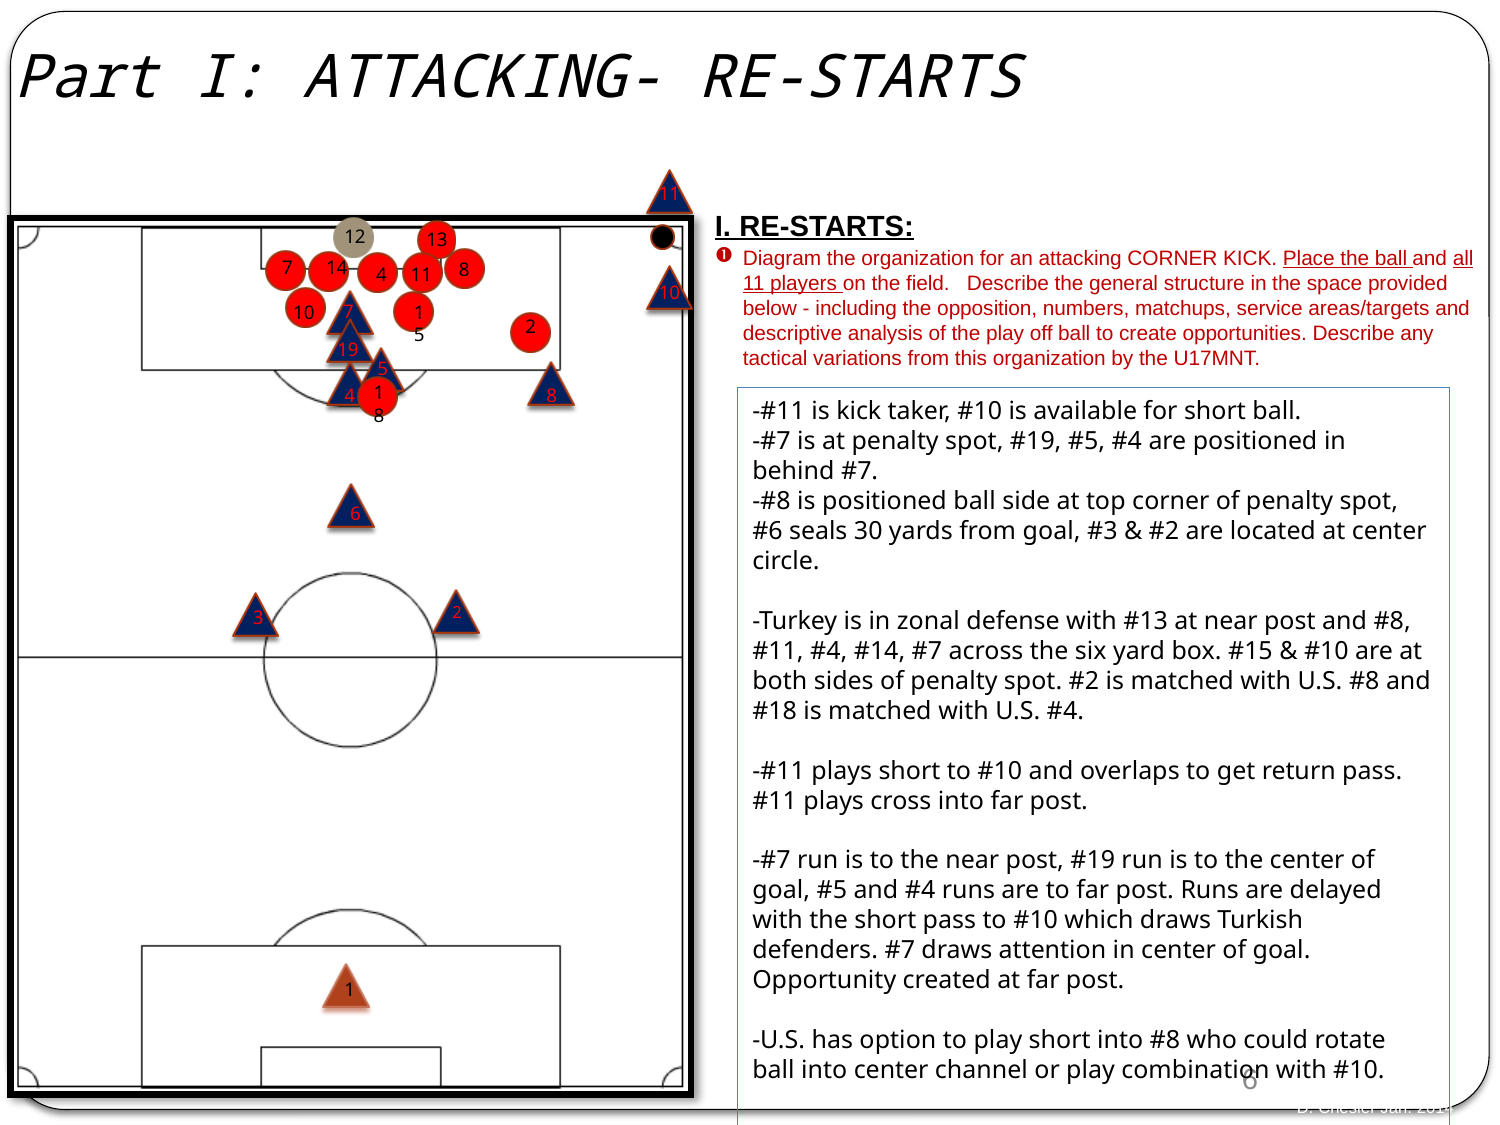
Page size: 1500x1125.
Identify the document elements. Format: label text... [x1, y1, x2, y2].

title Part I: ATTACKING- RE-STARTS [0, 0, 1350, 125]
text_box Diagram the organization for an attacking CORNER KICK. Place the ball and all 11 players on the field. Describe the general structure in the space provided below - including the opposition, numbers, matchups, service areas/targets and descriptive analysis of the play off ball to create opportunities. Describe any tactical variations from this organization by the U17MNT. [699, 237, 1500, 403]
text_box D. Chesler Jan. 2014 [1450, 1089, 1500, 1124]
text_box I. RE-STARTS: [699, 199, 1068, 237]
text_box -#11 is kick taker, #10 is available for short ball. -#7 is at penalty spot, #19, #5, #4 are positioned in behind #7. -#8 is positioned ball side at top corner of penalty spot, #6 seals 30 yards from goal, #3 & #2 are located at center circle. -Turkey is in zonal defense with #13 at near post and #8, #11, #4, #14, #7 across the six yard box. #15 & #10 are at both sides of penalty spot. #2 is matched with U.S. #8 and #18 is matched with U.S. #4. -#11 plays short to #10 and overlaps to get return pass. #11 plays cross into far post. -#7 run is to the near post, #19 run is to the center of goal, #5 and #4 runs are to far post. Runs are delayed with the short pass to #10 which draws Turkish defenders. #7 draws attention in center of goal. Opportunity created at far post. -U.S. has option to play short into #8 who could rotate ball into center channel or play combination with #10. [737, 387, 1450, 1125]
picture [13, 166, 701, 1092]
